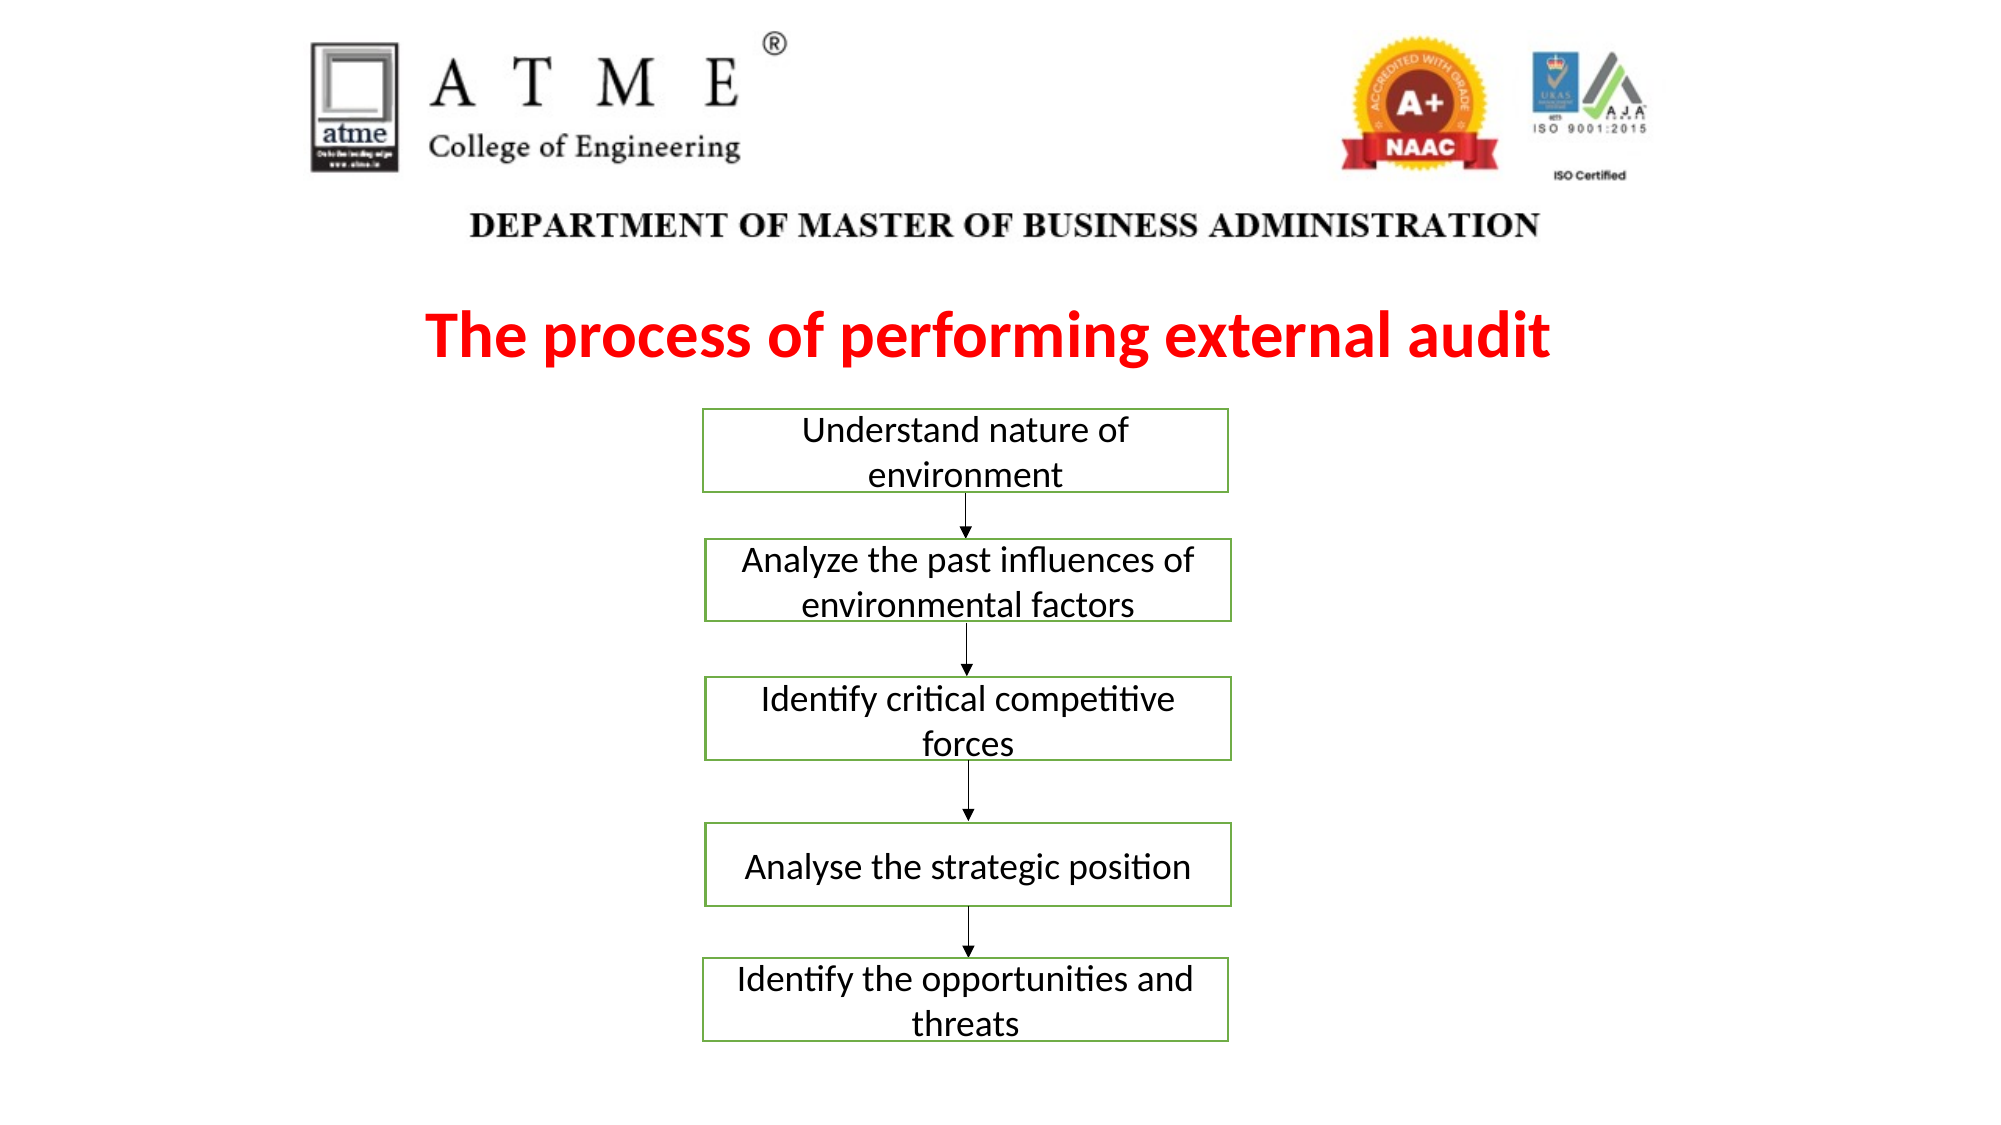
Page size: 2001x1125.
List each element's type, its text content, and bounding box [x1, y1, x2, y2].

text_box Analyse the strategic position [704, 822, 1232, 907]
list The process of performing external audit [126, 292, 1852, 1007]
text_box Analyze the past influences of environmental factors [704, 538, 1232, 622]
text_box Identify the opportunities and threats [702, 957, 1229, 1042]
picture [303, 30, 1697, 245]
text_box Identify critical competitive forces [704, 676, 1232, 761]
text_box Understand nature of environment [702, 408, 1229, 493]
